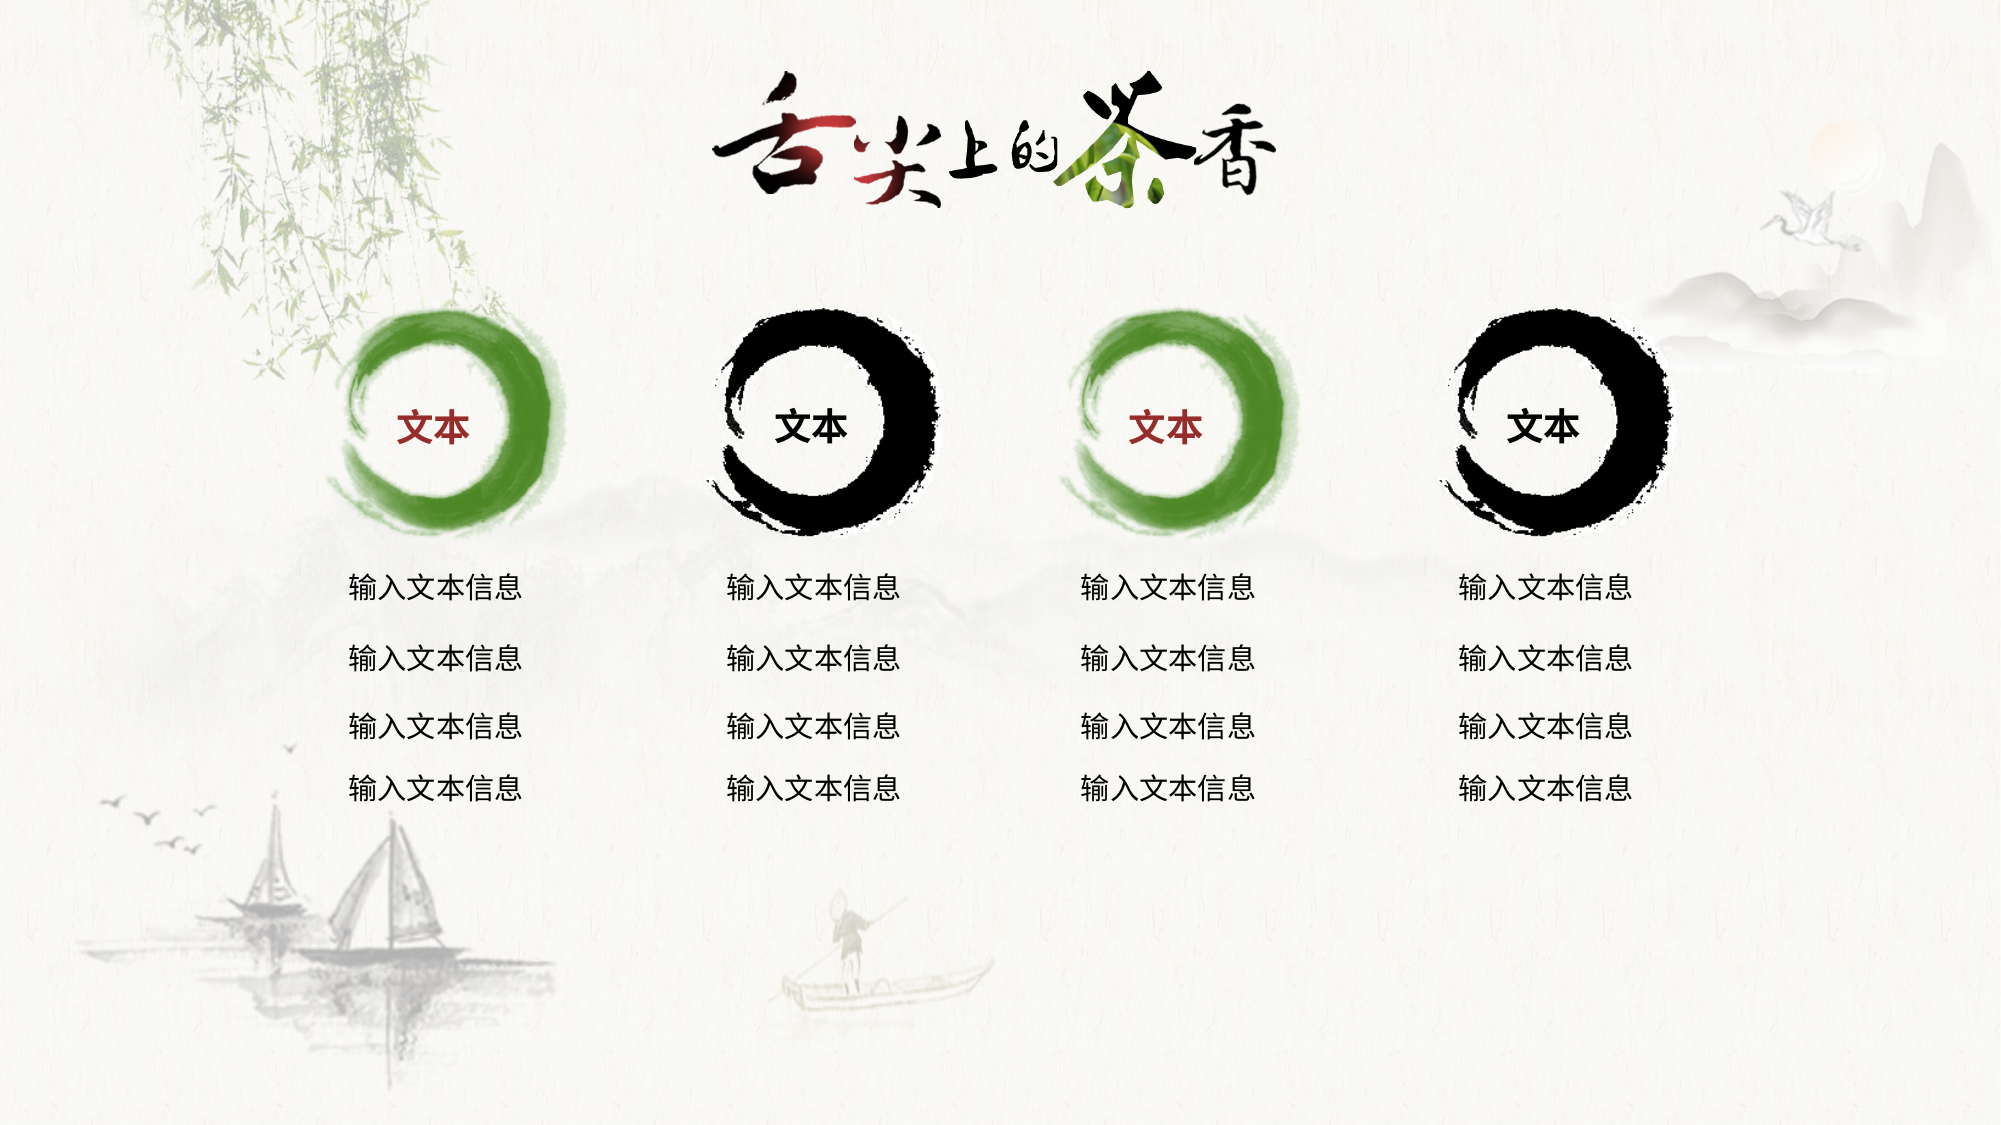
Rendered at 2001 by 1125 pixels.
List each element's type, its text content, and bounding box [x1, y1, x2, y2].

text_box 输入文本信息 [1066, 562, 1314, 613]
text_box 输入文本信息 [333, 633, 582, 683]
text_box 输入文本信息 [1443, 562, 1692, 613]
text_box 输入文本信息 [333, 700, 582, 751]
picture [314, 302, 582, 551]
picture [697, 11, 1303, 223]
text_box 输入文本信息 [1443, 633, 1692, 683]
picture [1425, 302, 1693, 551]
text_box 输入文本信息 [333, 562, 582, 613]
text_box 输入文本信息 [711, 633, 960, 683]
text_box 输入文本信息 [711, 700, 960, 751]
picture [692, 302, 960, 551]
text_box 输入文本信息 [333, 763, 582, 813]
text_box 输入文本信息 [1066, 763, 1314, 813]
text_box 输入文本信息 [1066, 633, 1314, 683]
text_box 输入文本信息 [1443, 700, 1692, 751]
text_box 输入文本信息 [711, 763, 960, 813]
picture [1047, 302, 1315, 551]
text_box 输入文本信息 [711, 562, 960, 613]
text_box 输入文本信息 [1066, 700, 1314, 751]
text_box 输入文本信息 [1443, 763, 1692, 813]
